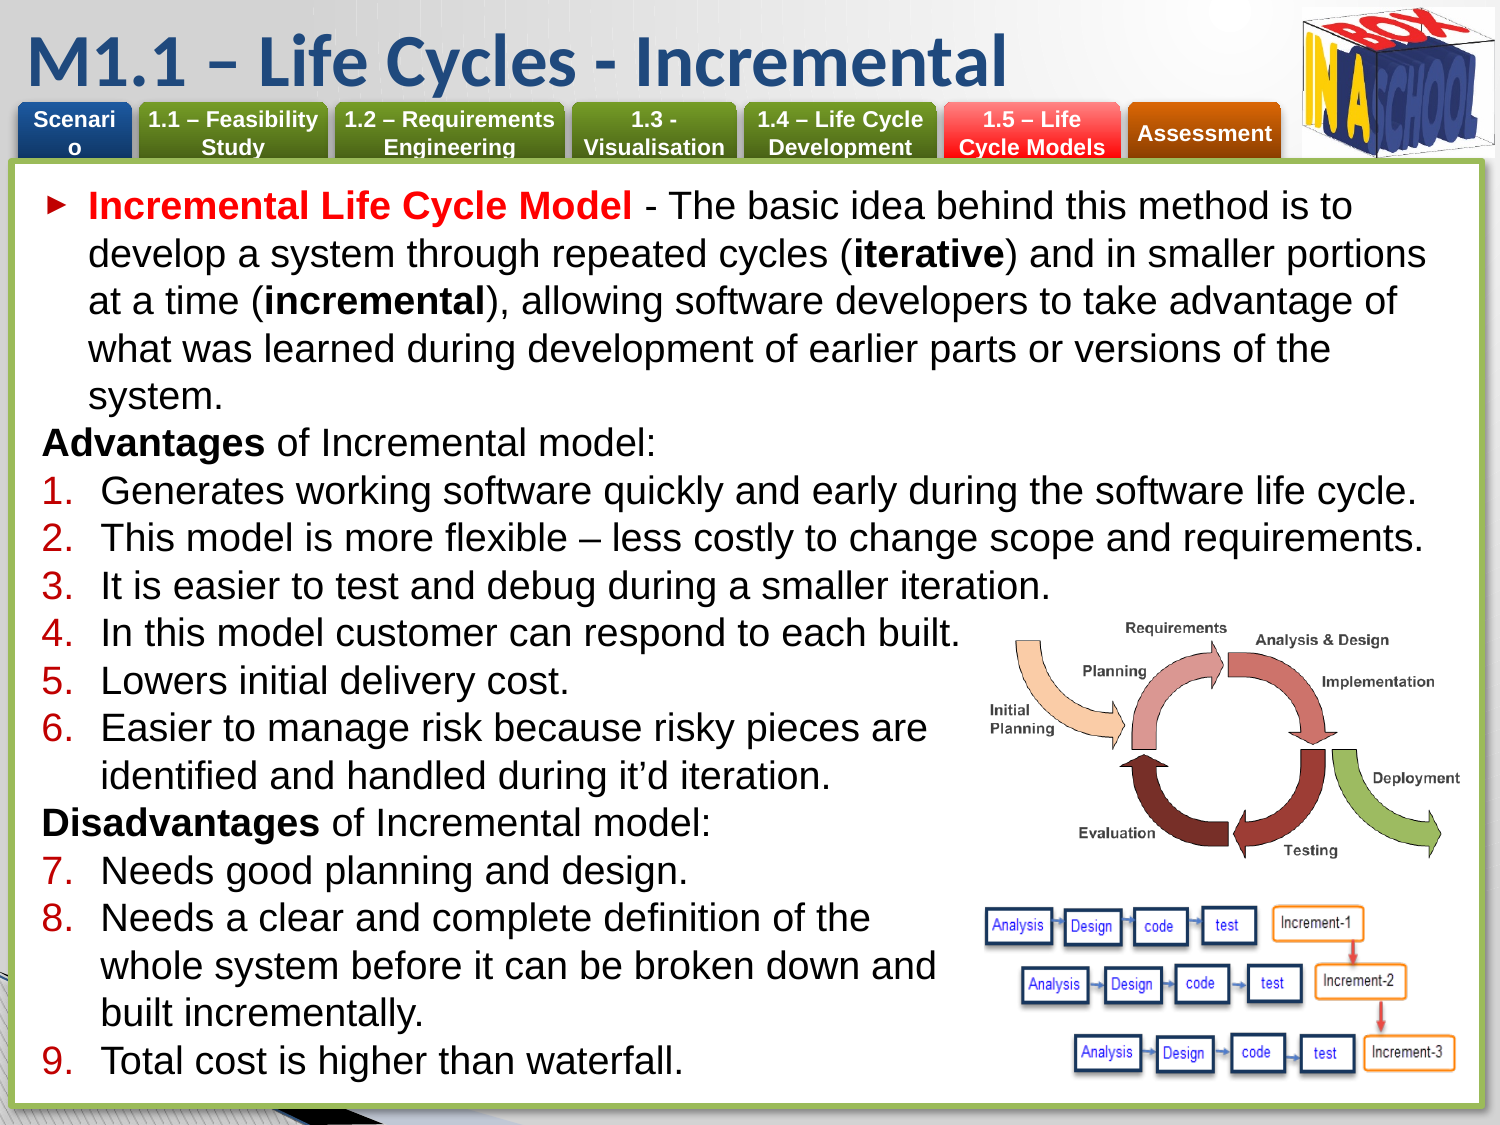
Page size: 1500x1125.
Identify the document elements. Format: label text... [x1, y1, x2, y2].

title M1.1 – Life Cycles - Incremental [11, 11, 1270, 102]
picture [281, 1114, 303, 1125]
picture [983, 613, 1465, 870]
picture [1302, 7, 1495, 158]
text_box Incremental Life Cycle Model - The basic idea behind this method is to develop a system through repeated cycles (iterative) and in smaller portions at a time (incremental), allowing software developers to take advantage of what was learned during development of earlier parts or versions of the system. Advantages of Incremental model: Generates working software quickly and early during the software life cycle. This model is more flexible – less costly to change scope and requirements. It is easier to test and debug during a smaller iteration. In this model customer can respond to each built. Lowers initial delivery cost. Easier to manage risk because risky pieces are identified and handled during it’d iteration. Disadvantages of Incremental model: Needs good planning and design. Needs a clear and complete definition of the whole system before it can be broken down and built incrementally. Total cost is higher than waterfall. [26, 172, 1465, 1090]
picture [983, 892, 1465, 1089]
